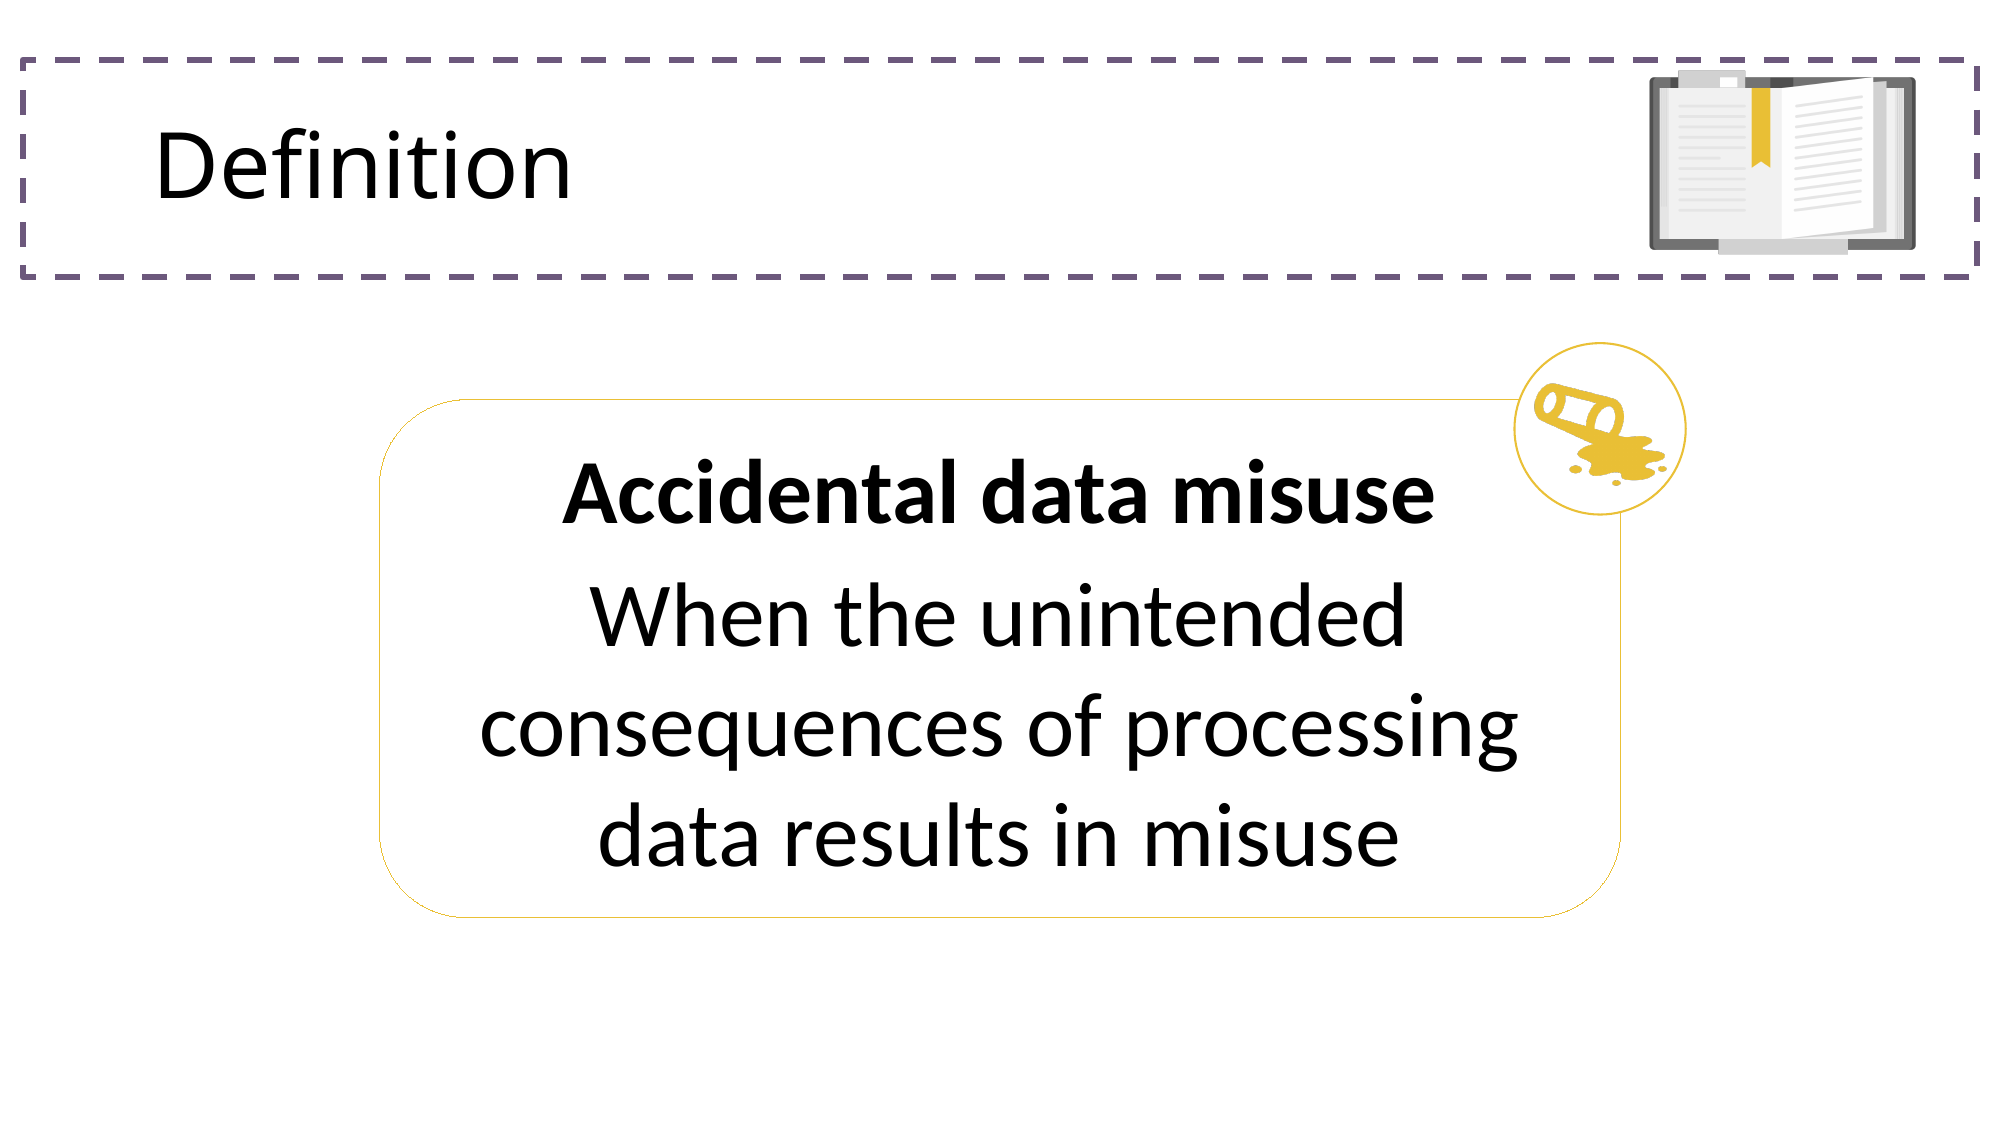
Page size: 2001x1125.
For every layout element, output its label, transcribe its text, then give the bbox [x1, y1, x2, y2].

text_box Accidental data misuse When the unintended consequences of processing data results in misuse [379, 399, 1621, 918]
picture [1531, 364, 1670, 503]
picture [1649, 0, 1955, 341]
text_box [1542, 342, 1658, 364]
title Definition [137, 59, 1863, 278]
text_box [1513, 376, 1531, 482]
text_box [1555, 503, 1645, 516]
text_box [1670, 377, 1687, 481]
